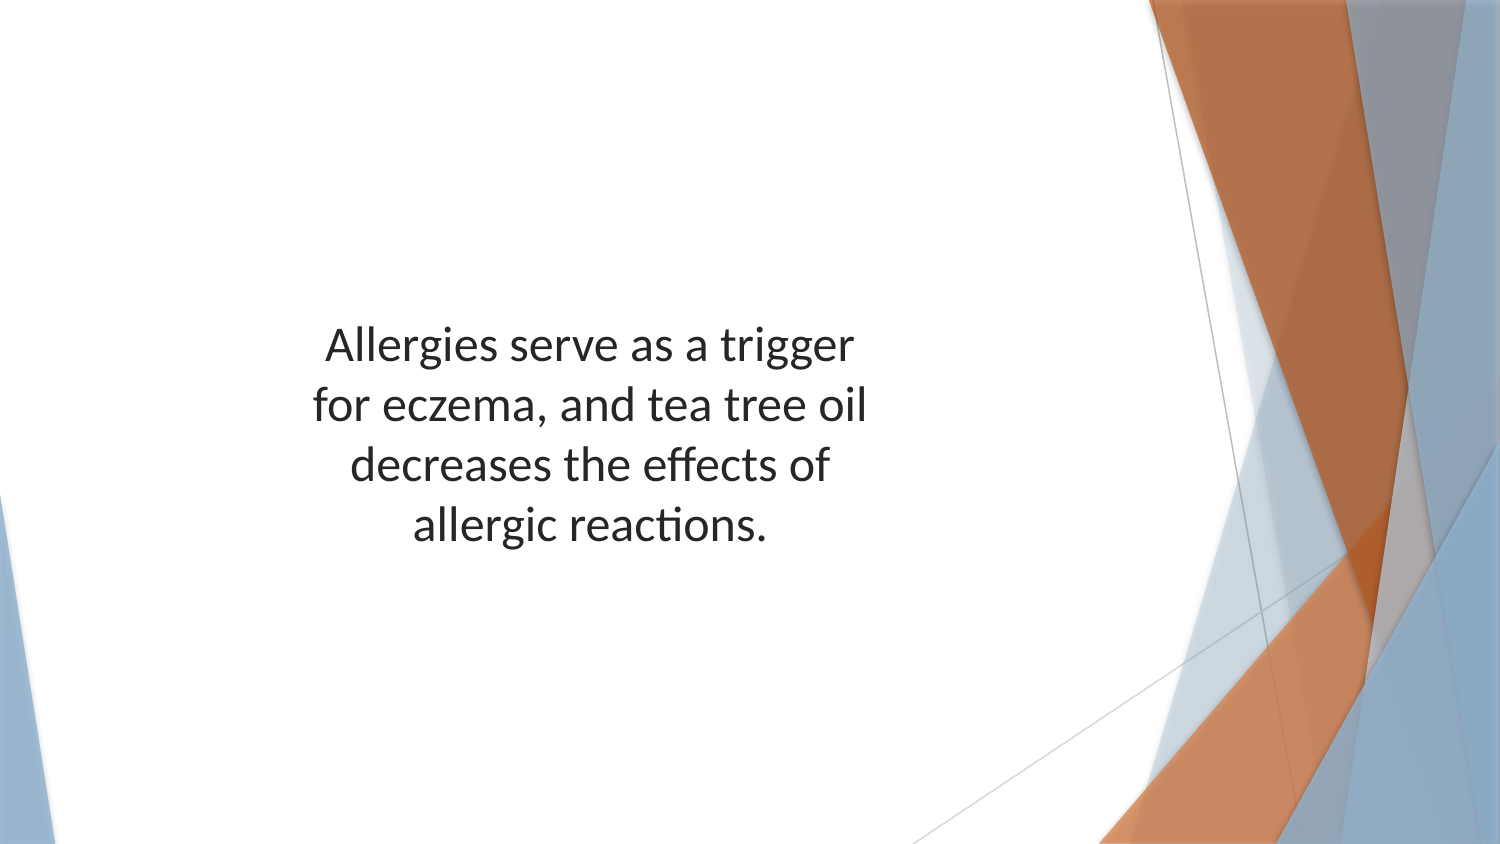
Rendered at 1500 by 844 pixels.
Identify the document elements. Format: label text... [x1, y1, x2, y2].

list Allergies serve as a trigger for eczema, and tea tree oil decreases the effects of allergic reactions. [277, 303, 904, 540]
